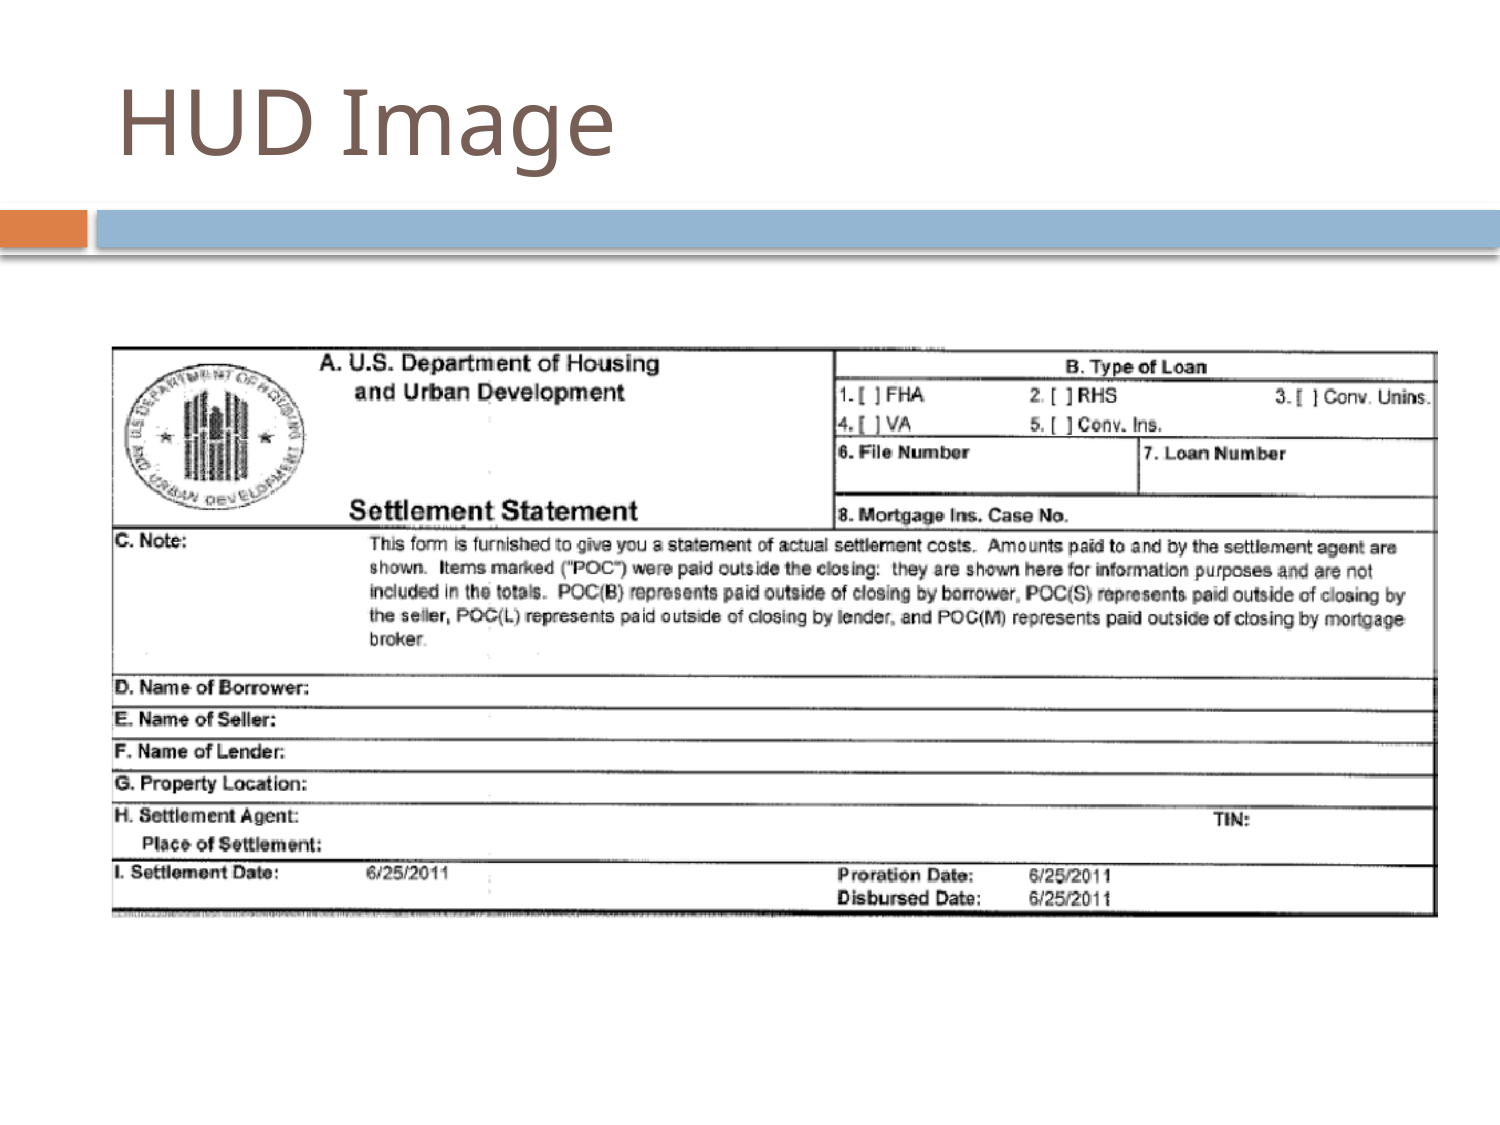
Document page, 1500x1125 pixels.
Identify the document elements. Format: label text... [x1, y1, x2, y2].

title HUD Image [100, 37, 1438, 200]
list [100, 336, 1439, 926]
